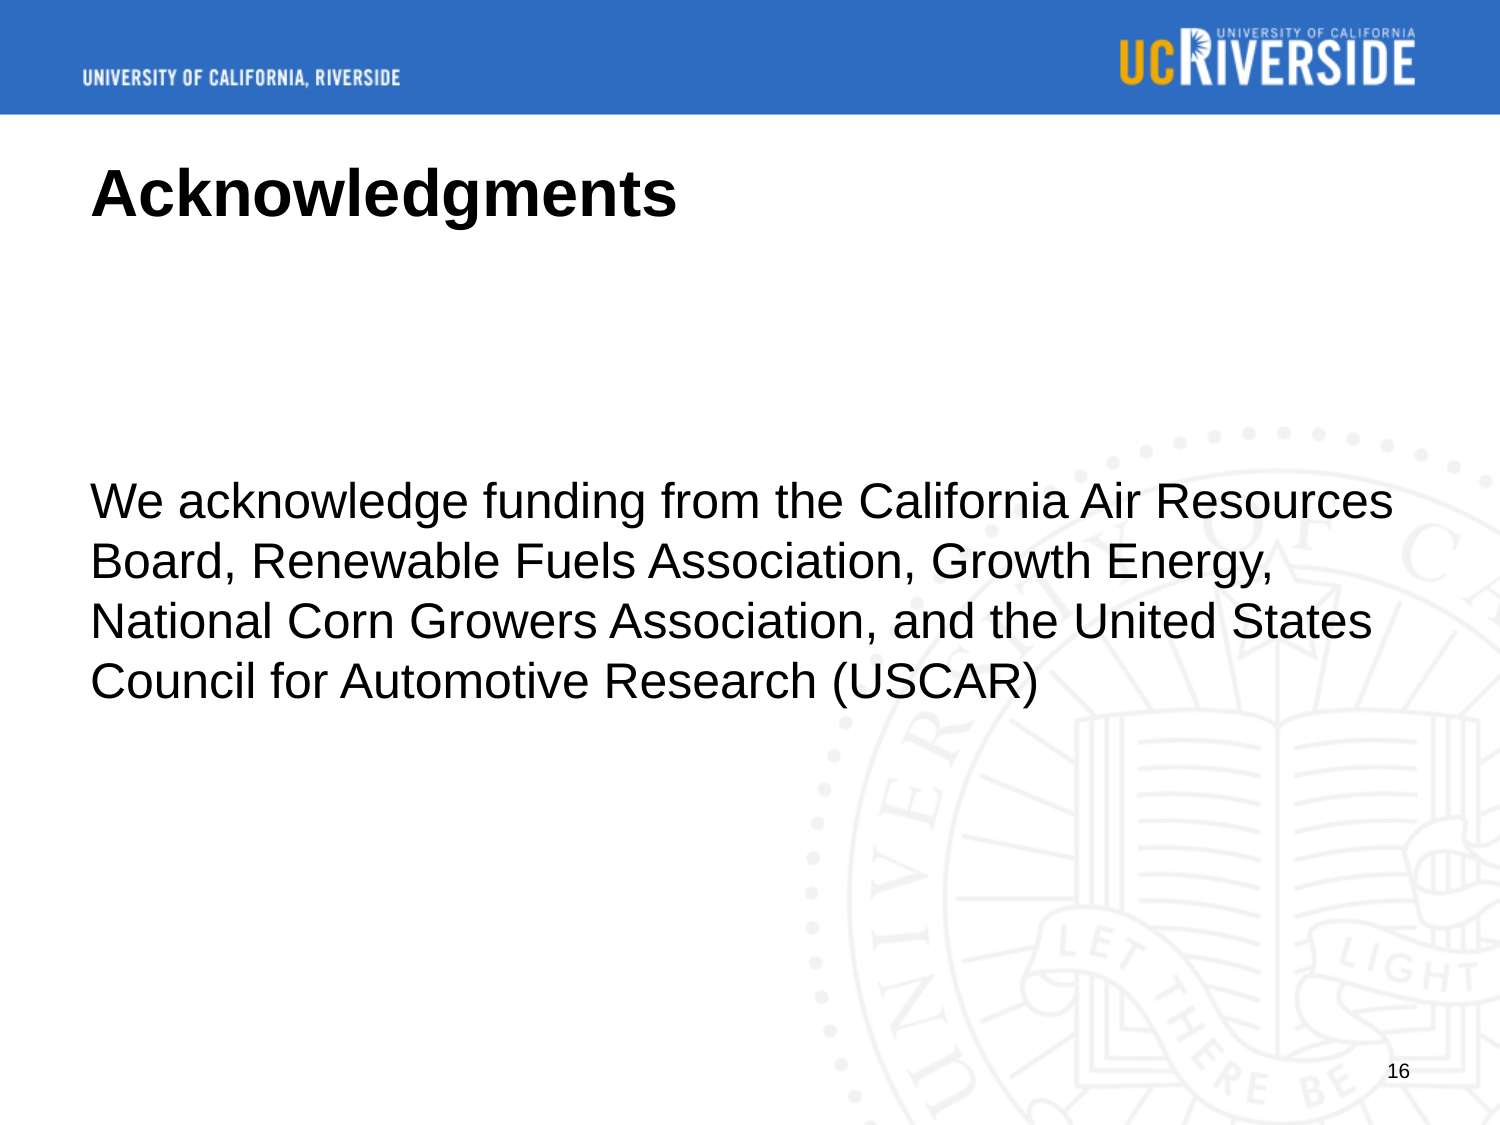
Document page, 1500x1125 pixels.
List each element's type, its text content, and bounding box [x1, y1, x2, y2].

title Acknowledgments [75, 112, 1425, 238]
slide_number 16 [1074, 1050, 1425, 1100]
picture [0, 0, 1500, 1125]
list We acknowledge funding from the California Air Resources Board, Renewable Fuels Association, Growth Energy, National Corn Growers Association, and the United States Council for Automotive Research (USCAR) [75, 320, 1425, 1096]
